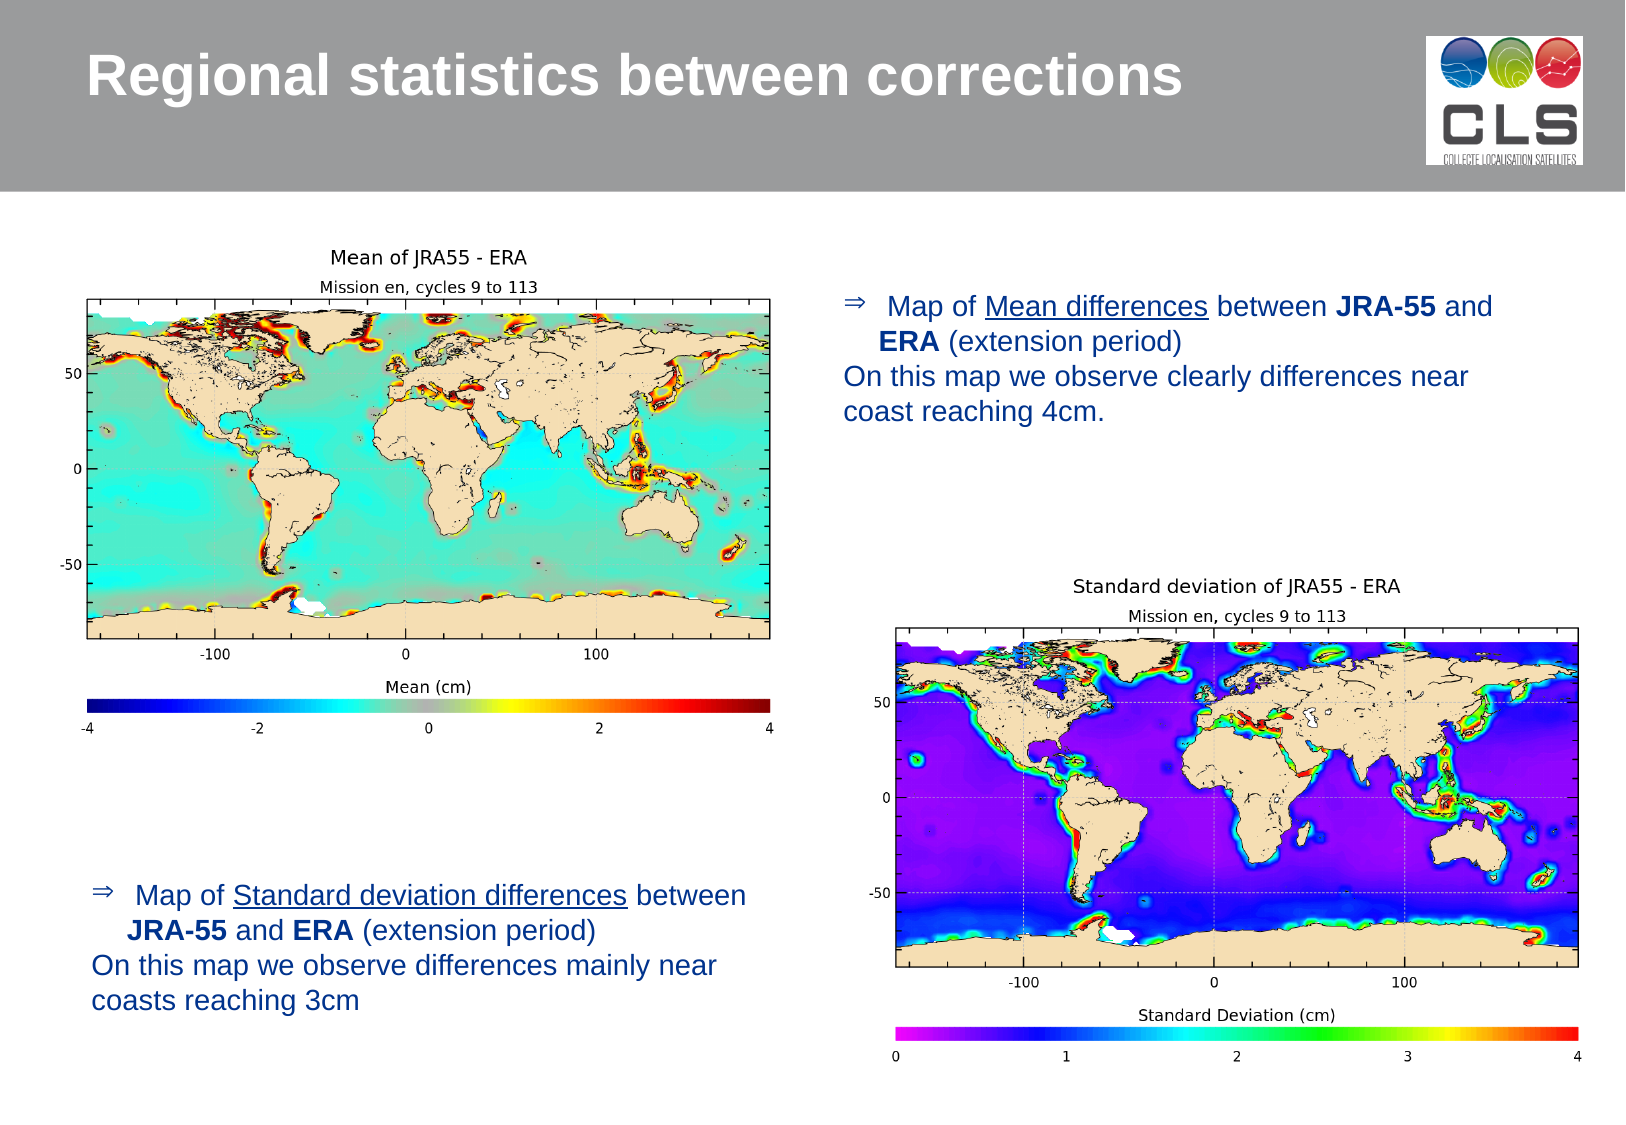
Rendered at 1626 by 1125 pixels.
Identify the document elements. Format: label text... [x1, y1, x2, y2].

text_box Map of Standard deviation differences between JRA-55 and ERA (extension period) On this map we observe differences mainly near coasts reaching 3cm [76, 869, 786, 1024]
picture [3, 225, 810, 762]
picture [1426, 36, 1583, 165]
text_box Map of Mean differences between JRA-55 and ERA (extension period) On this map we observe clearly differences near coast reaching 4cm. [828, 279, 1538, 435]
text_box Regional statistics between corrections [71, 40, 1479, 172]
picture [811, 553, 1619, 1091]
